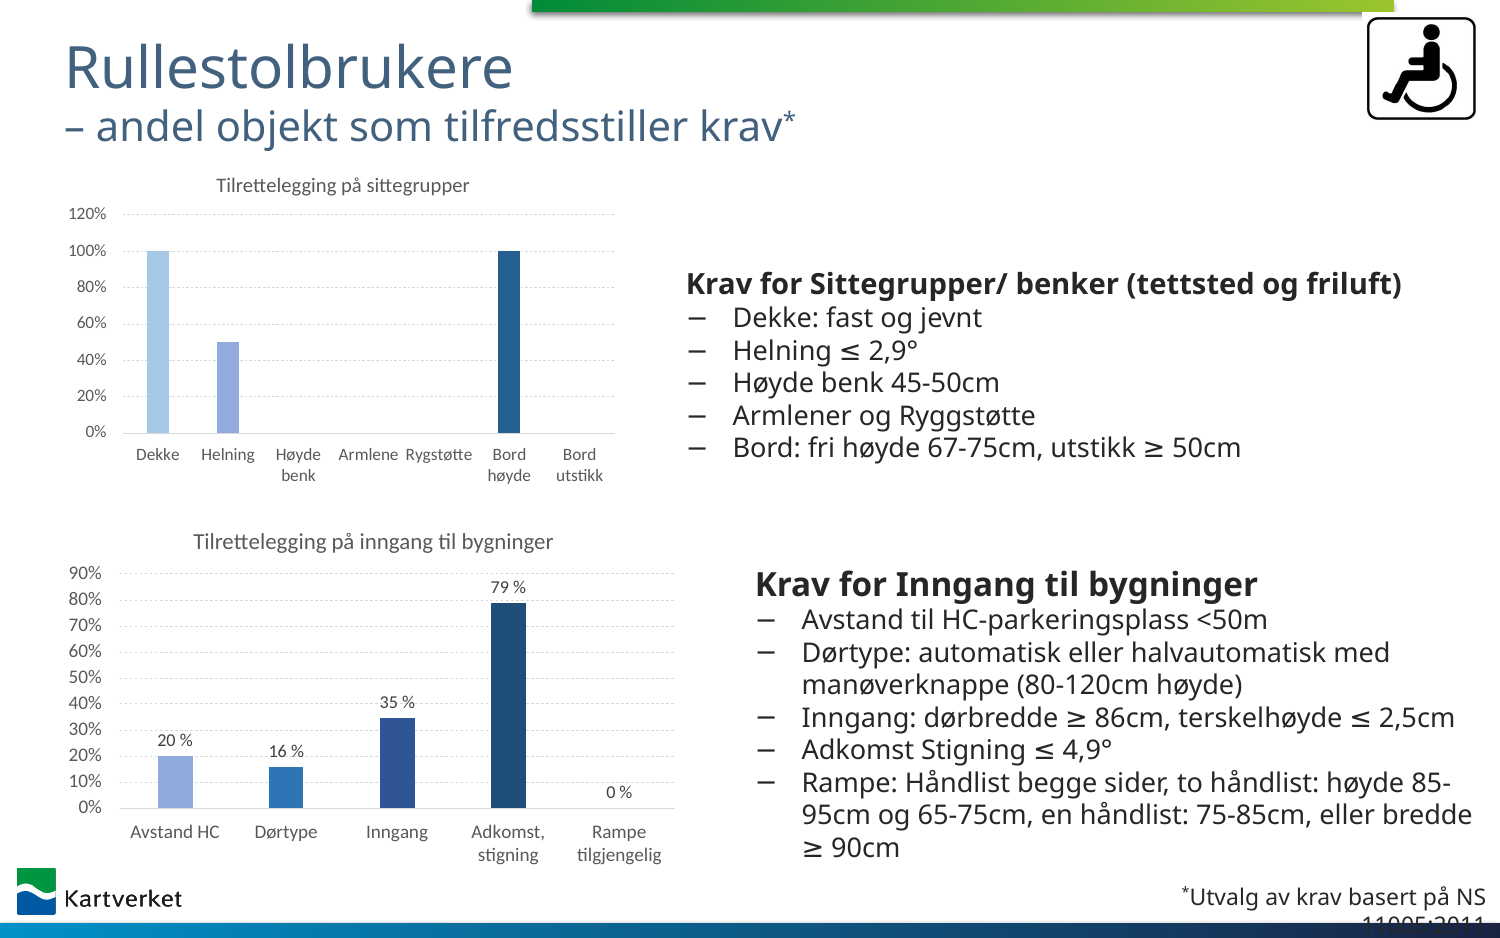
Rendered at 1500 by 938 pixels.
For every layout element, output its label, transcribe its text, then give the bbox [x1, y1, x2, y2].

text_box Krav for Inngang til bygninger Avstand til HC-parkeringsplass <50m Dørtype: automatisk eller halvautomatisk med manøverknappe (80-120cm høyde) Inngang: dørbredde ≥ 86cm, terskelhøyde ≤ 2,5cm Adkomst Stigning ≤ 4,9° Rampe: Håndlist begge sider, to håndlist: høyde 85-95cm og 65-75cm, en håndlist: 75-85cm, eller bredde ≥ 90cm [740, 555, 1491, 870]
picture [62, 166, 625, 492]
picture [1362, 12, 1481, 126]
text_box Krav for Sittegrupper/ benker (tettsted og friluft) Dekke: fast og jevnt Helning ≤ 2,9° Høyde benk 45-50cm Armlener og Ryggstøtte Bord: fri høyde 67-75cm, utstikk ≥ 50cm [670, 258, 1418, 471]
picture [62, 520, 686, 874]
text_box *Utvalg av krav basert på NS 11005:2011 [1068, 873, 1500, 938]
text_box Rullestolbrukere – andel objekt som tilfredsstiller krav* [49, 25, 1431, 158]
